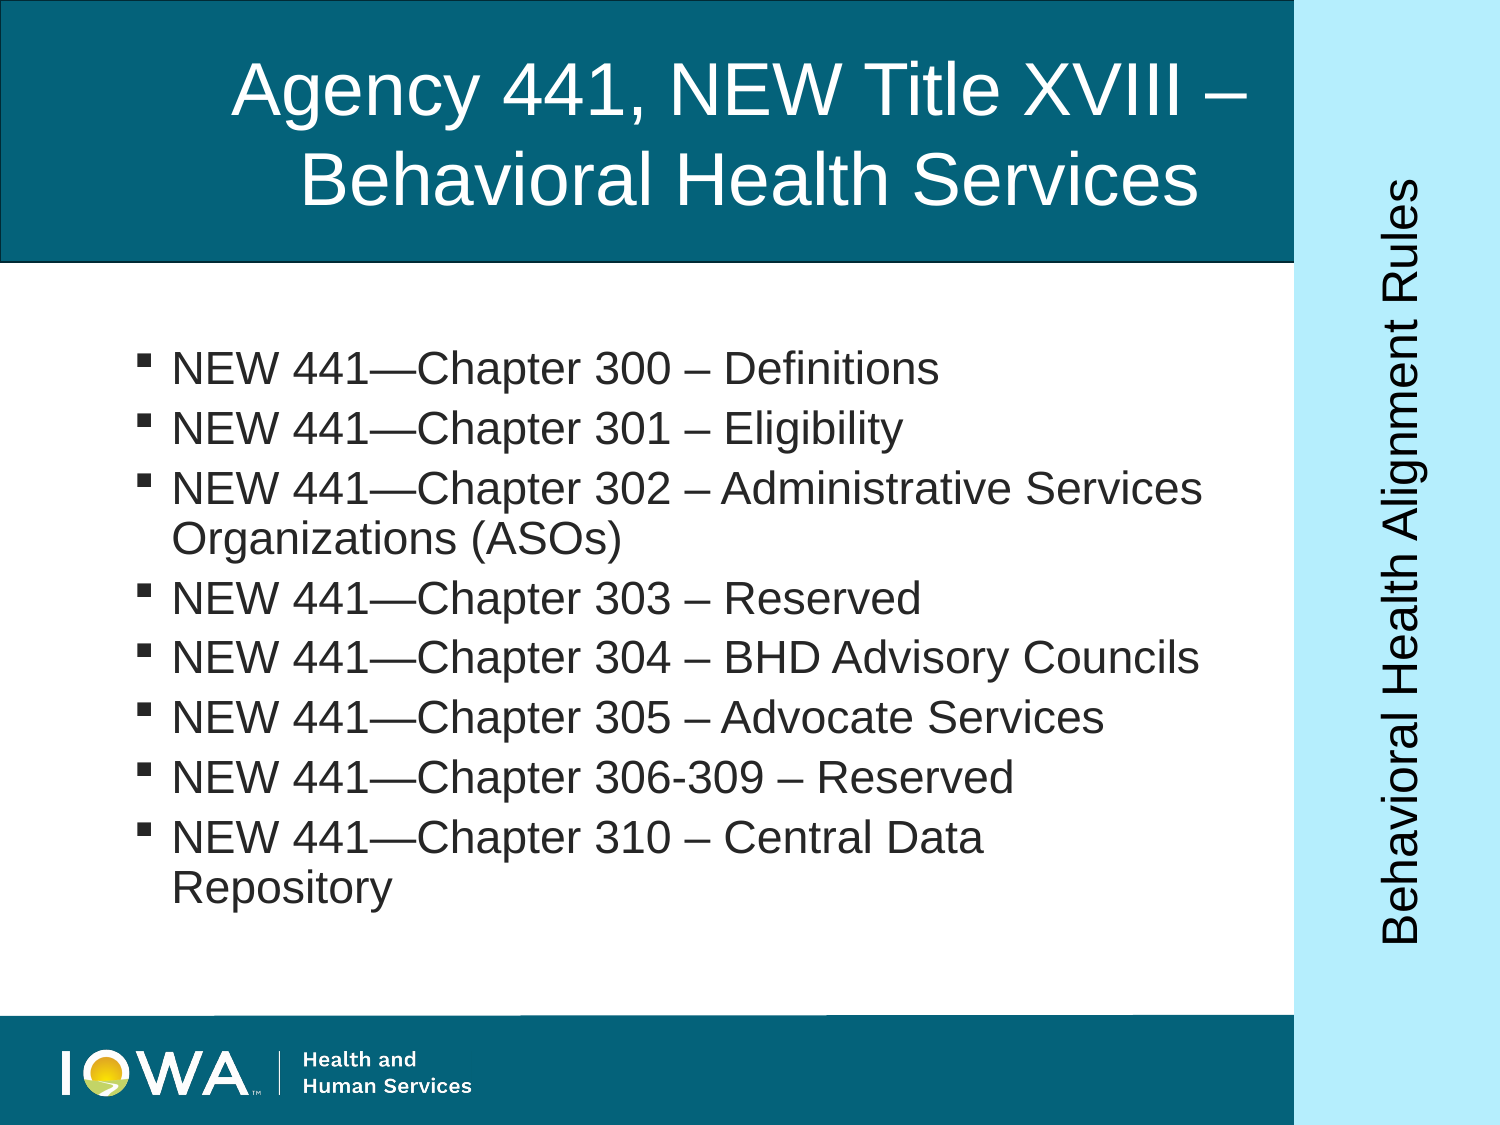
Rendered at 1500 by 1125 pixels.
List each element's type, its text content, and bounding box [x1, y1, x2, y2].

picture [350, 1053, 357, 1066]
list NEW 441—Chapter 300 – Definitions NEW 441—Chapter 301 – Eligibility NEW 441—Chapter 302 – Administrative Services Organizations (ASOs) NEW 441—Chapter 303 – Reserved NEW 441—Chapter 304 – BHD Advisory Councils NEW 441—Chapter 305 – Advocate Services NEW 441—Chapter 306-309 – Reserved NEW 441—Chapter 310 – Central Data Repository [43, 337, 1222, 946]
picture [463, 1083, 471, 1092]
picture [355, 1083, 361, 1092]
picture [84, 1050, 129, 1096]
picture [365, 1056, 370, 1066]
picture [397, 1056, 401, 1066]
picture [137, 1052, 202, 1095]
picture [333, 1083, 343, 1092]
picture [399, 1083, 408, 1092]
picture [63, 1052, 69, 1095]
picture [438, 1083, 446, 1092]
picture [405, 1056, 410, 1066]
picture [385, 1079, 395, 1092]
picture [320, 1083, 329, 1092]
picture [420, 1083, 426, 1092]
picture [450, 1083, 459, 1092]
picture [335, 1057, 342, 1066]
picture [383, 1057, 389, 1066]
title Agency 441, NEW Title XVIII – Behavioral Health Services [0, 0, 1294, 263]
picture [305, 1053, 316, 1066]
picture [370, 1083, 375, 1092]
picture [305, 1079, 316, 1092]
picture [203, 1052, 248, 1095]
picture [344, 1083, 349, 1092]
picture [320, 1056, 329, 1066]
text_box Behavioral Health Alignment Rules [1294, 0, 1500, 1125]
